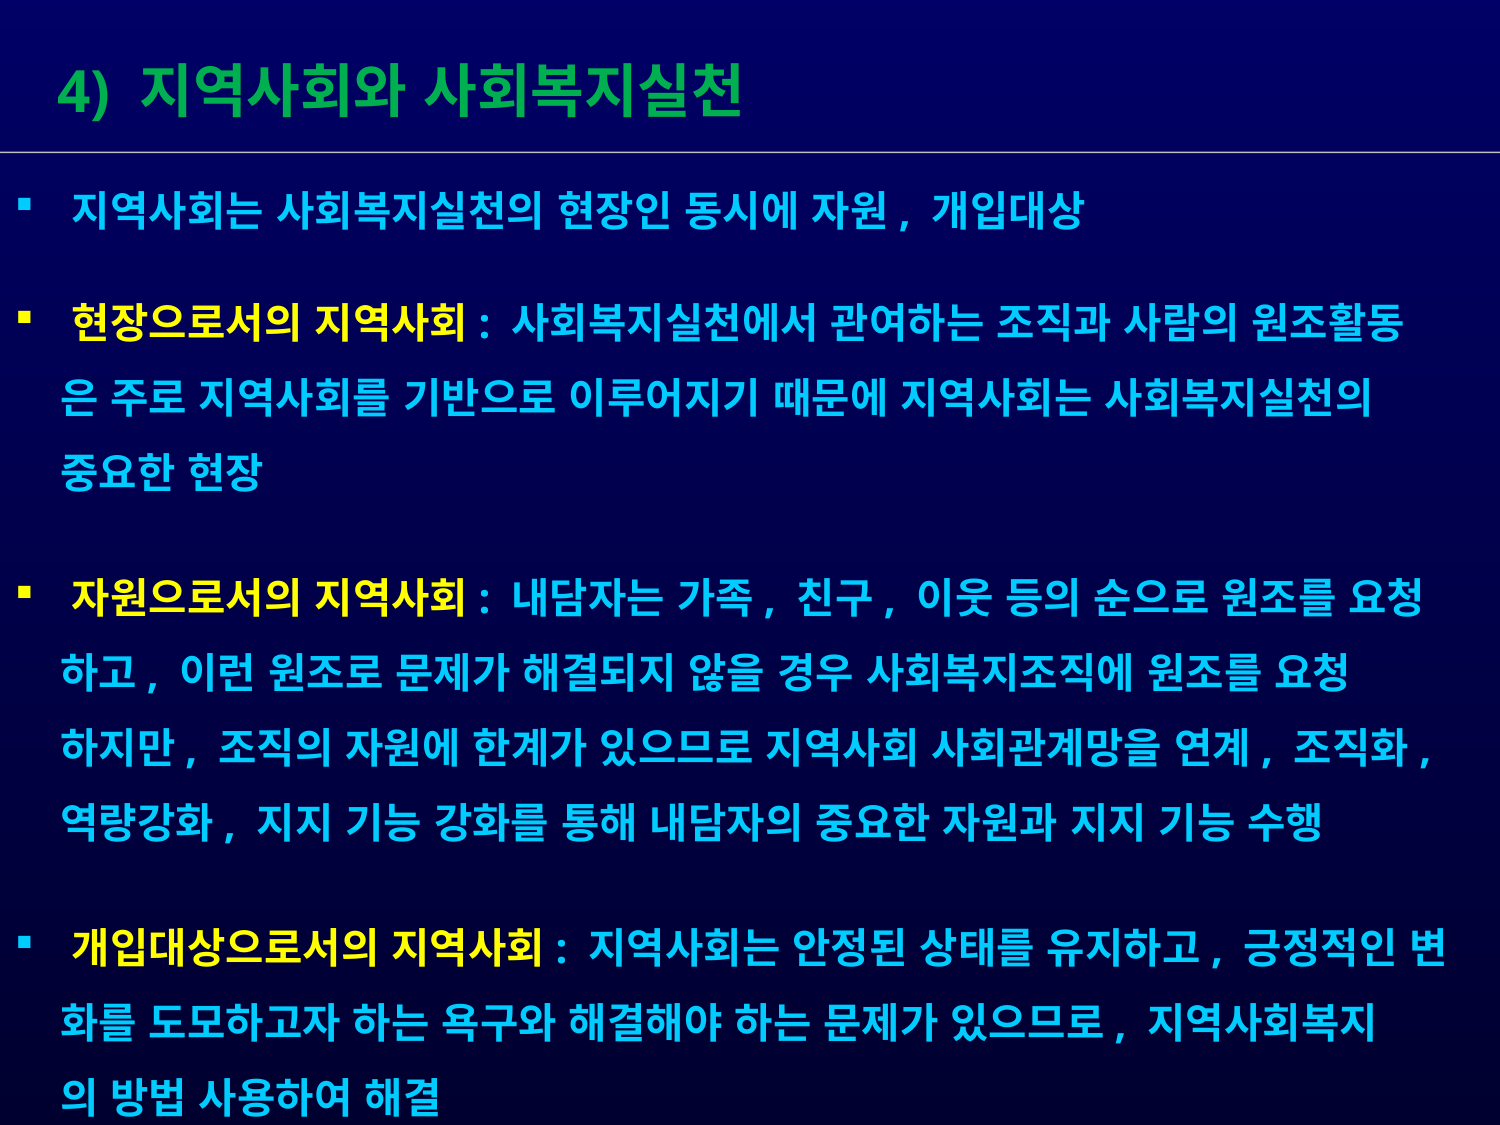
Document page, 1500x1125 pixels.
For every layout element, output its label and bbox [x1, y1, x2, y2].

text_box [0, 46, 1500, 1125]
